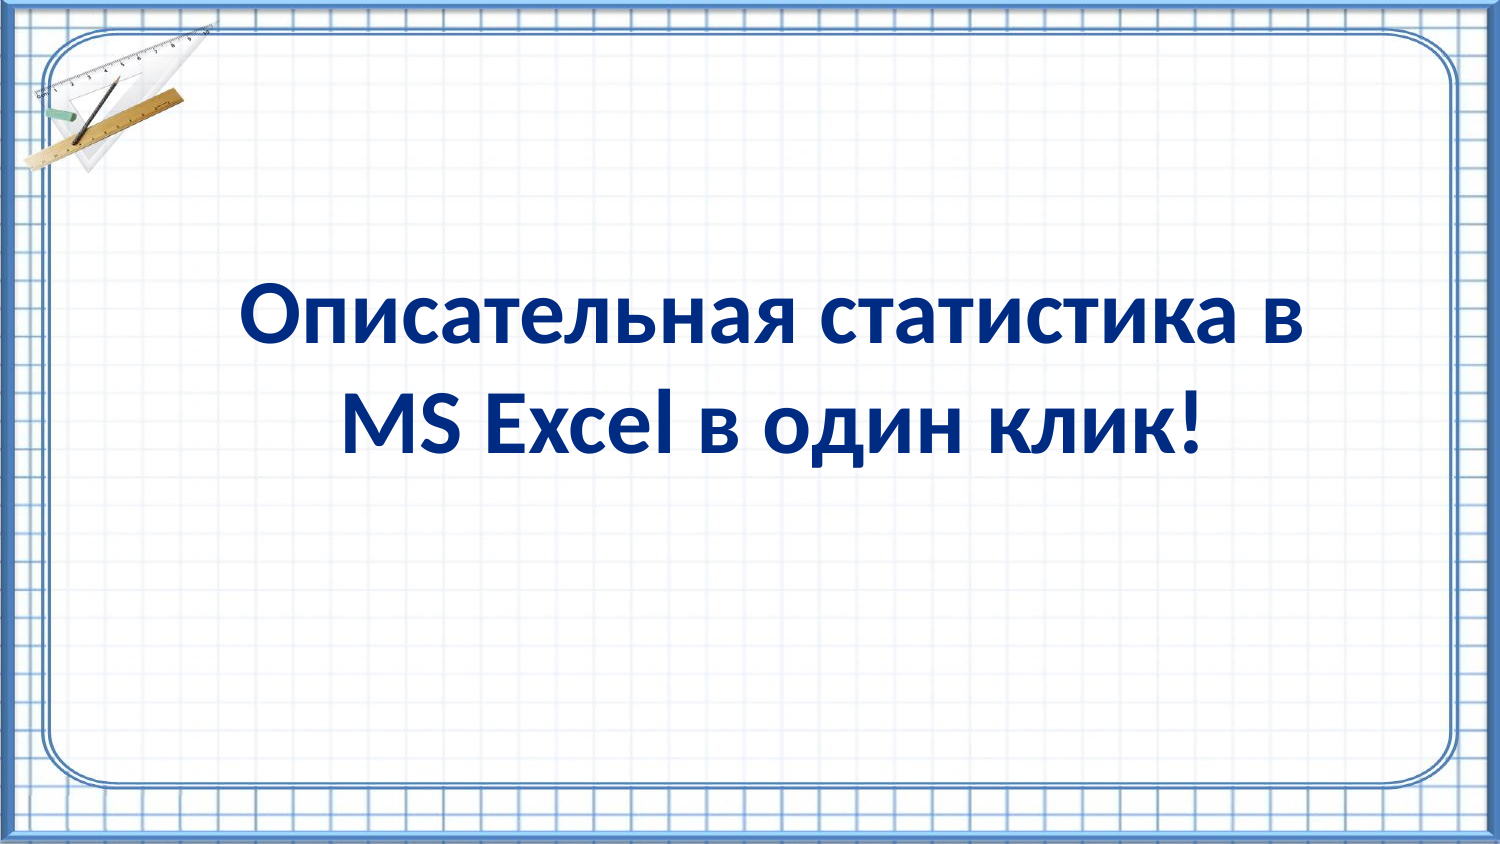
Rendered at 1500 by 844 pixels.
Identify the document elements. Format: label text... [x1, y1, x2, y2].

picture [0, 0, 1500, 844]
text_box Описательная статистика в MS Excel в один клик! [218, 244, 1329, 480]
